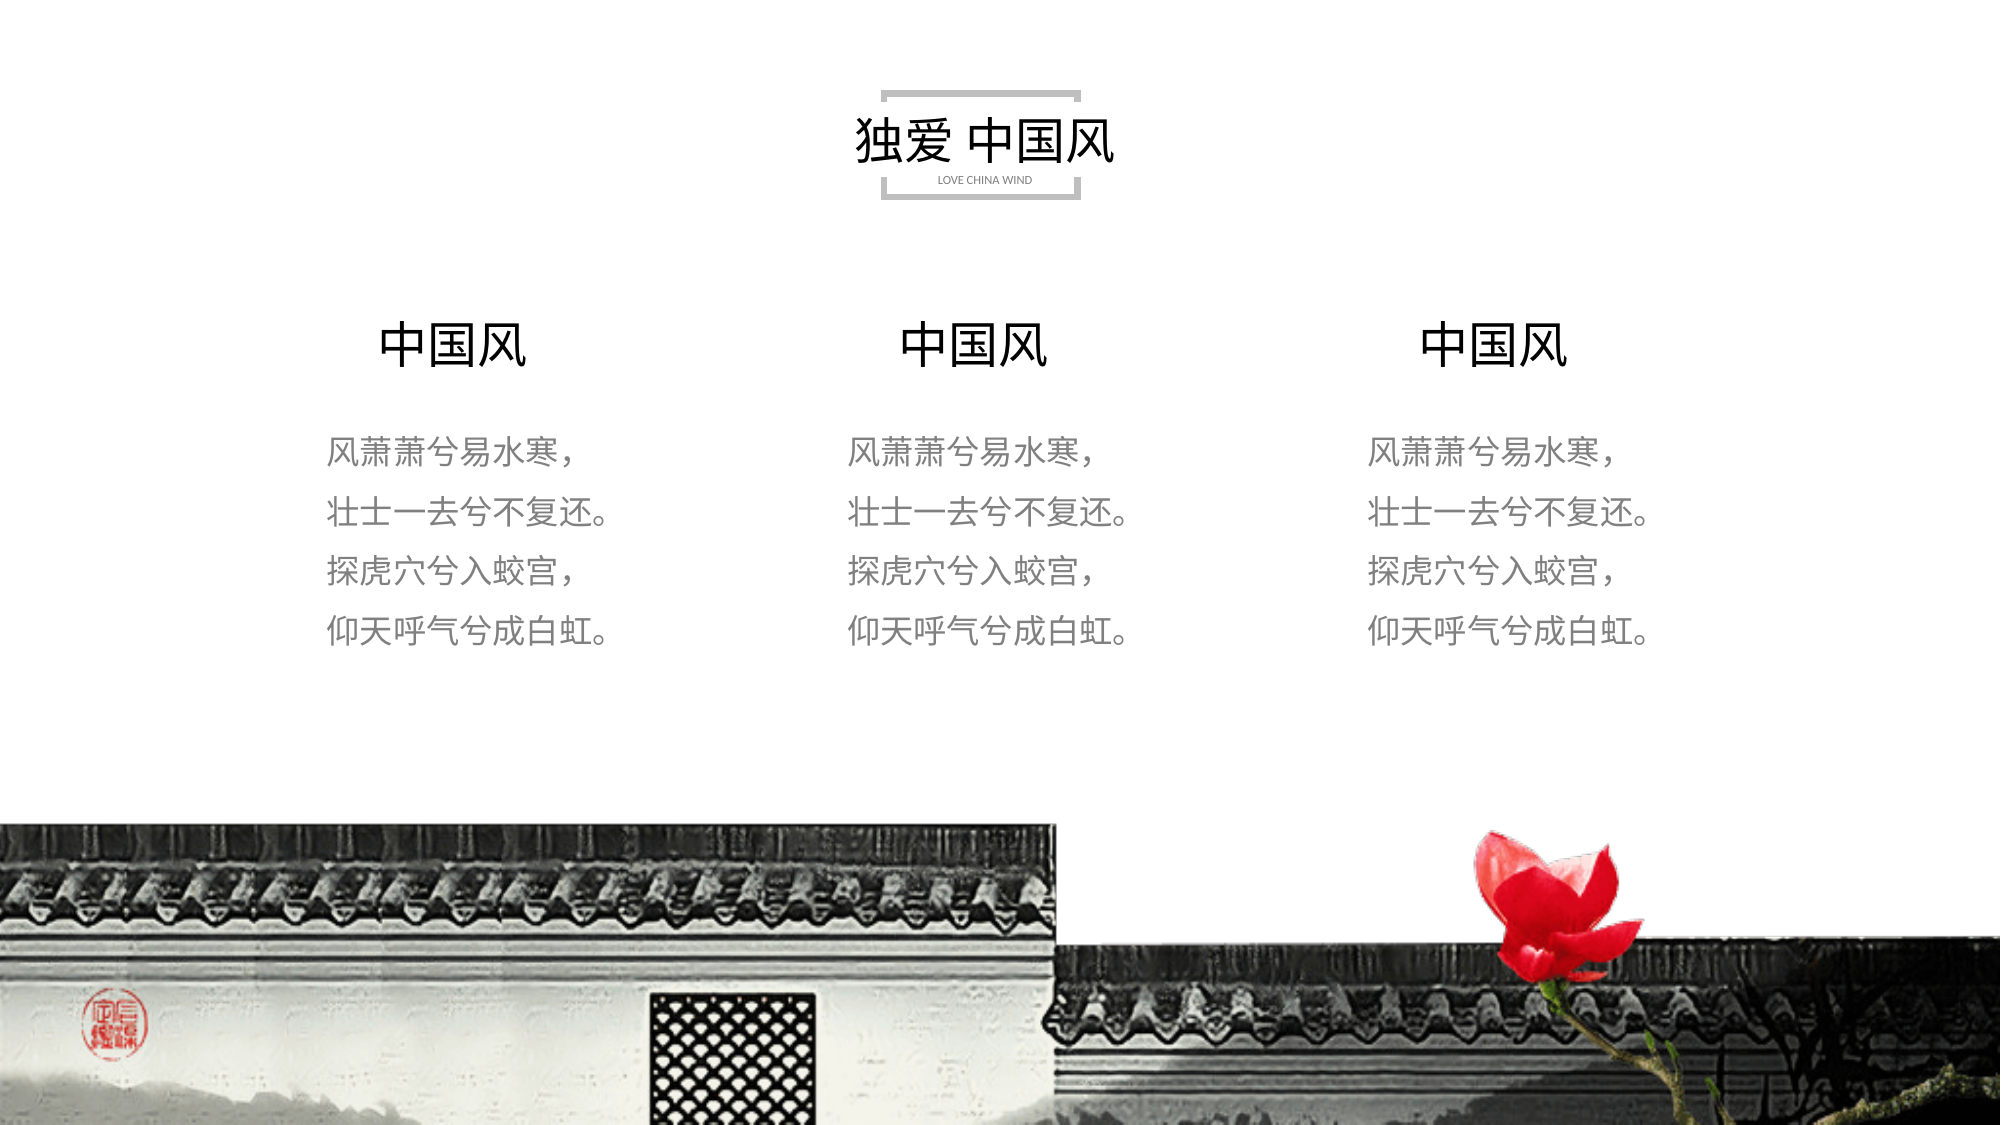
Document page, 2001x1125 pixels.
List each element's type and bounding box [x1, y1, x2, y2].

picture [0, 749, 2000, 1125]
text_box [832, 306, 1211, 662]
text_box [1352, 306, 1732, 662]
text_box [831, 93, 1140, 197]
text_box [311, 306, 691, 662]
